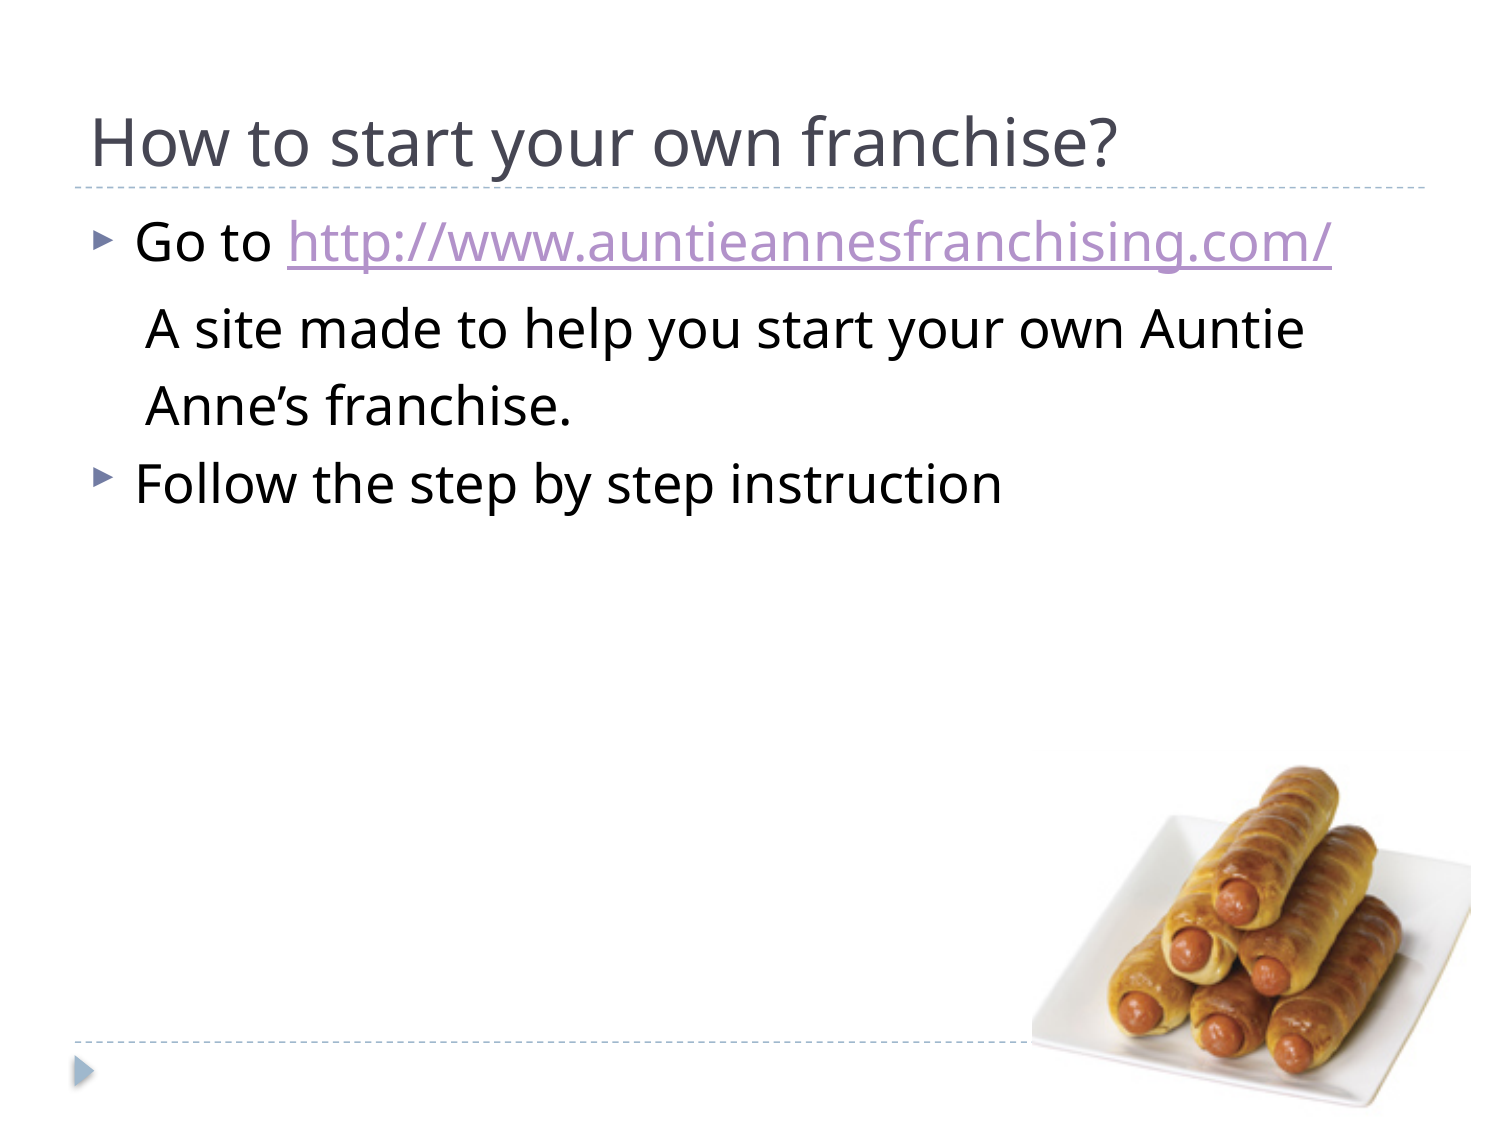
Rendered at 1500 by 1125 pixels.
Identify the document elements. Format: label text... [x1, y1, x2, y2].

picture [1032, 749, 1471, 1125]
title How to start your own franchise? [75, 24, 1425, 188]
list Go to http://www.auntieannesfranchising.com/ A site made to help you start your own Auntie Anne’s franchise. Follow the step by step instruction [75, 200, 1425, 1010]
